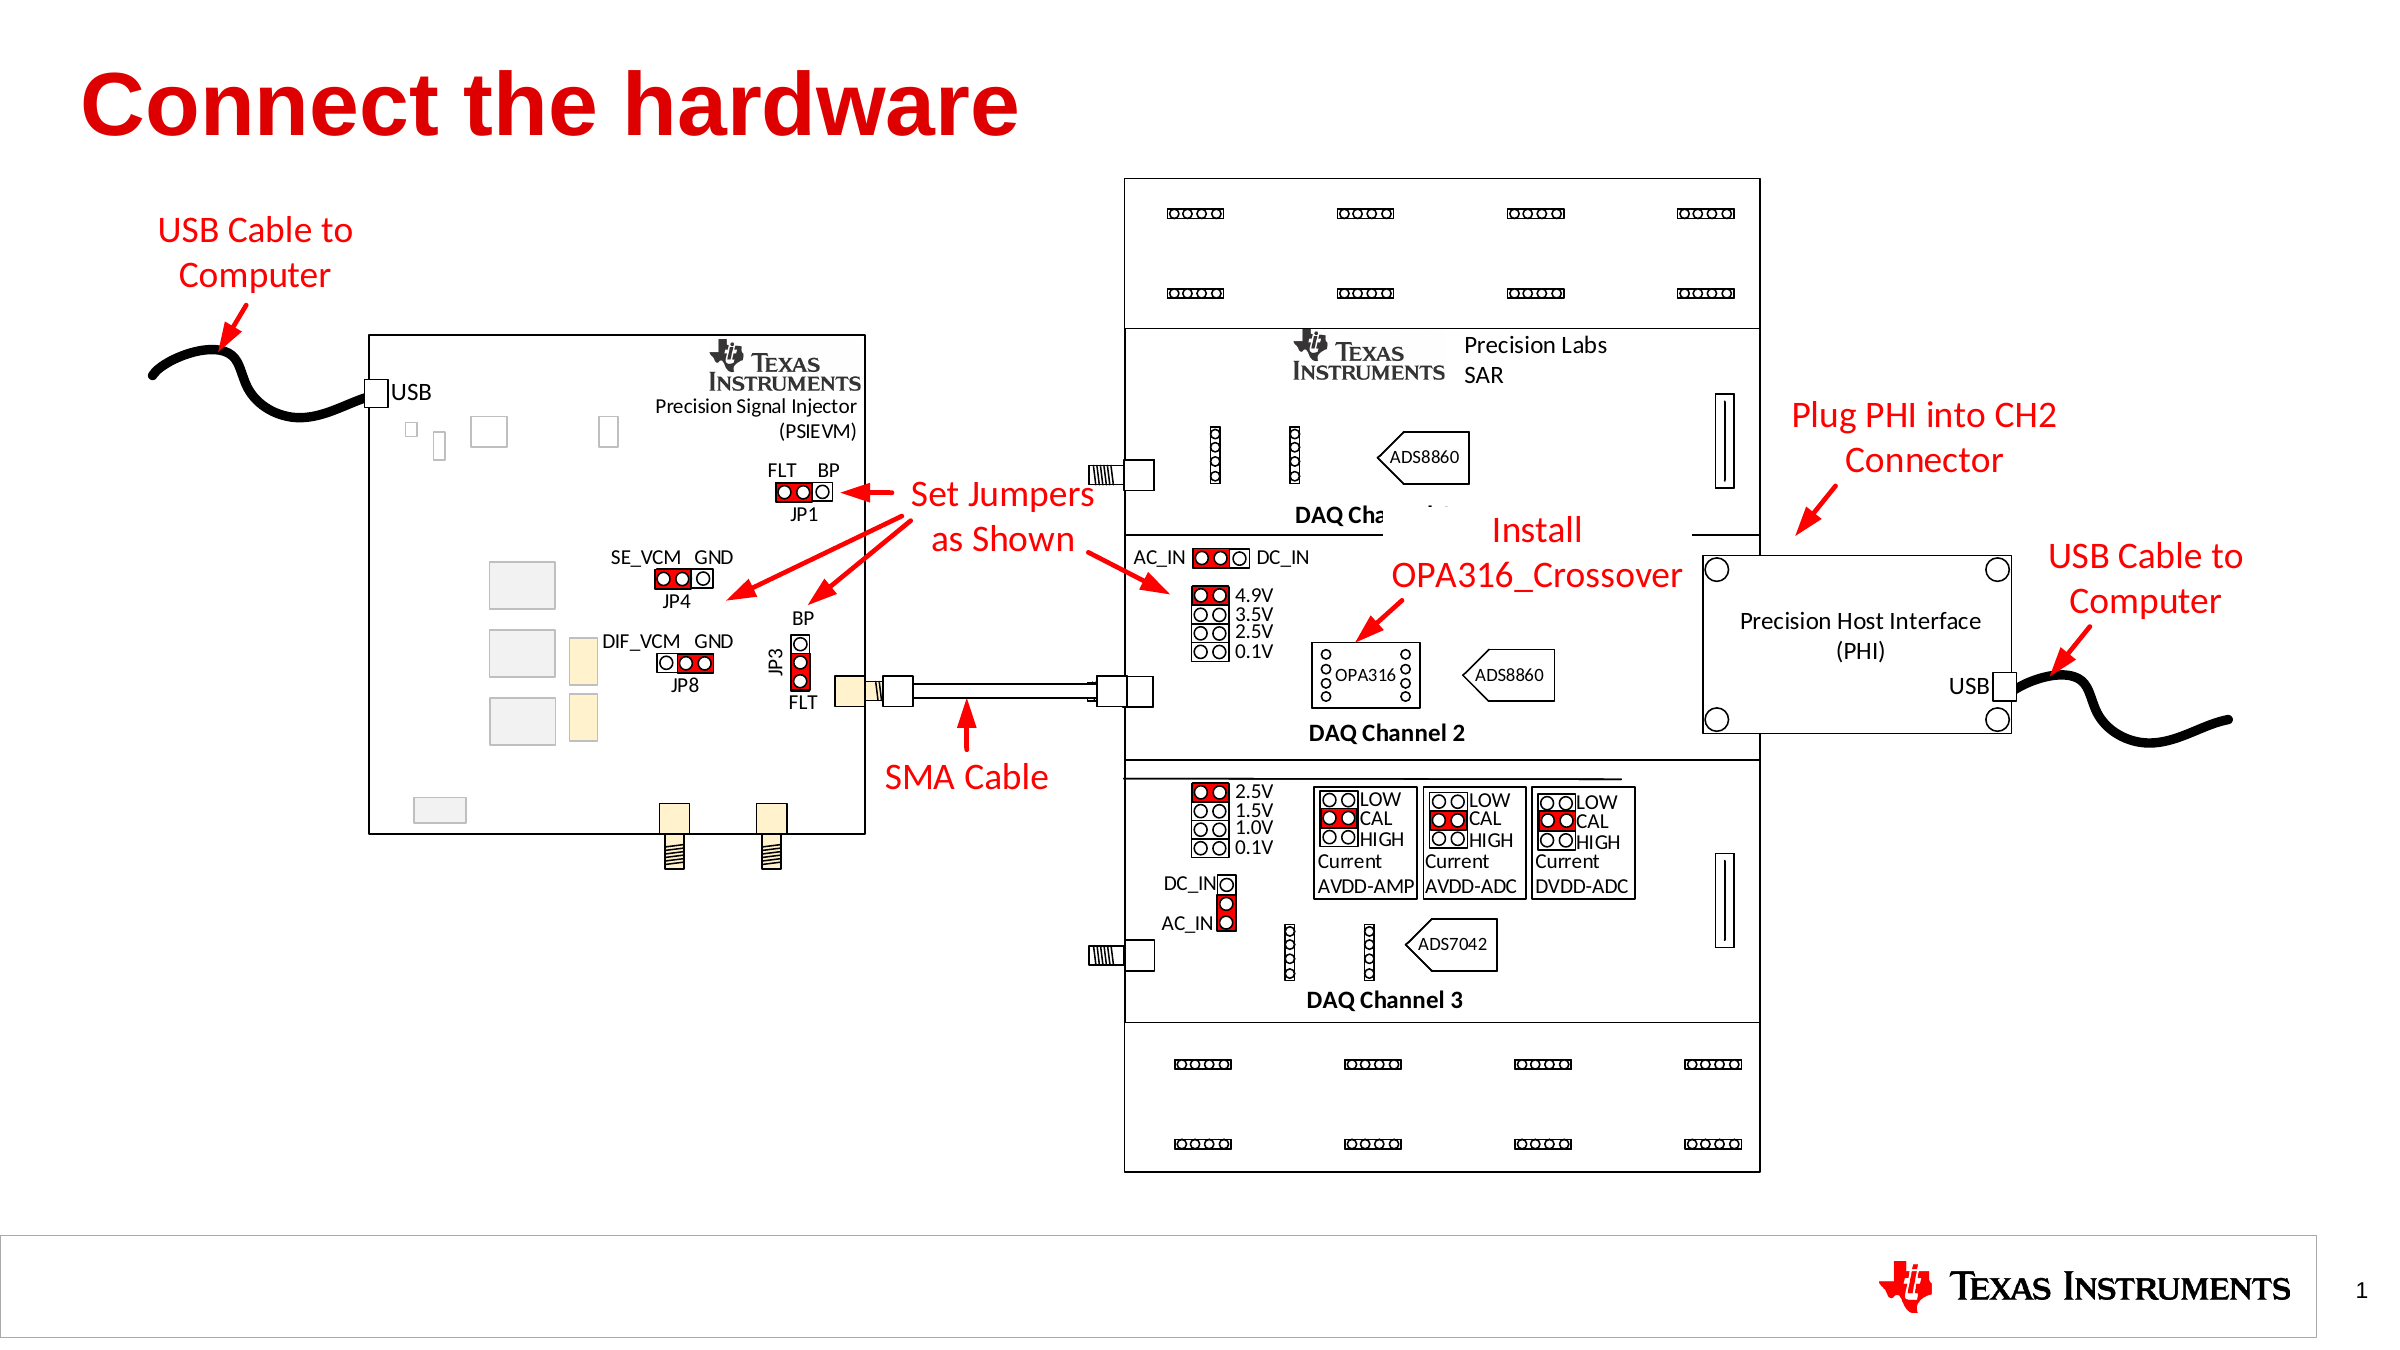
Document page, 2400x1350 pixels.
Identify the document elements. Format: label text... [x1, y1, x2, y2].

picture [1879, 1261, 2290, 1265]
slide_number 1 [1828, 1265, 2389, 1307]
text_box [130, 175, 2270, 1175]
title Connect the hardware [60, 27, 2282, 189]
picture [1879, 1307, 2290, 1313]
